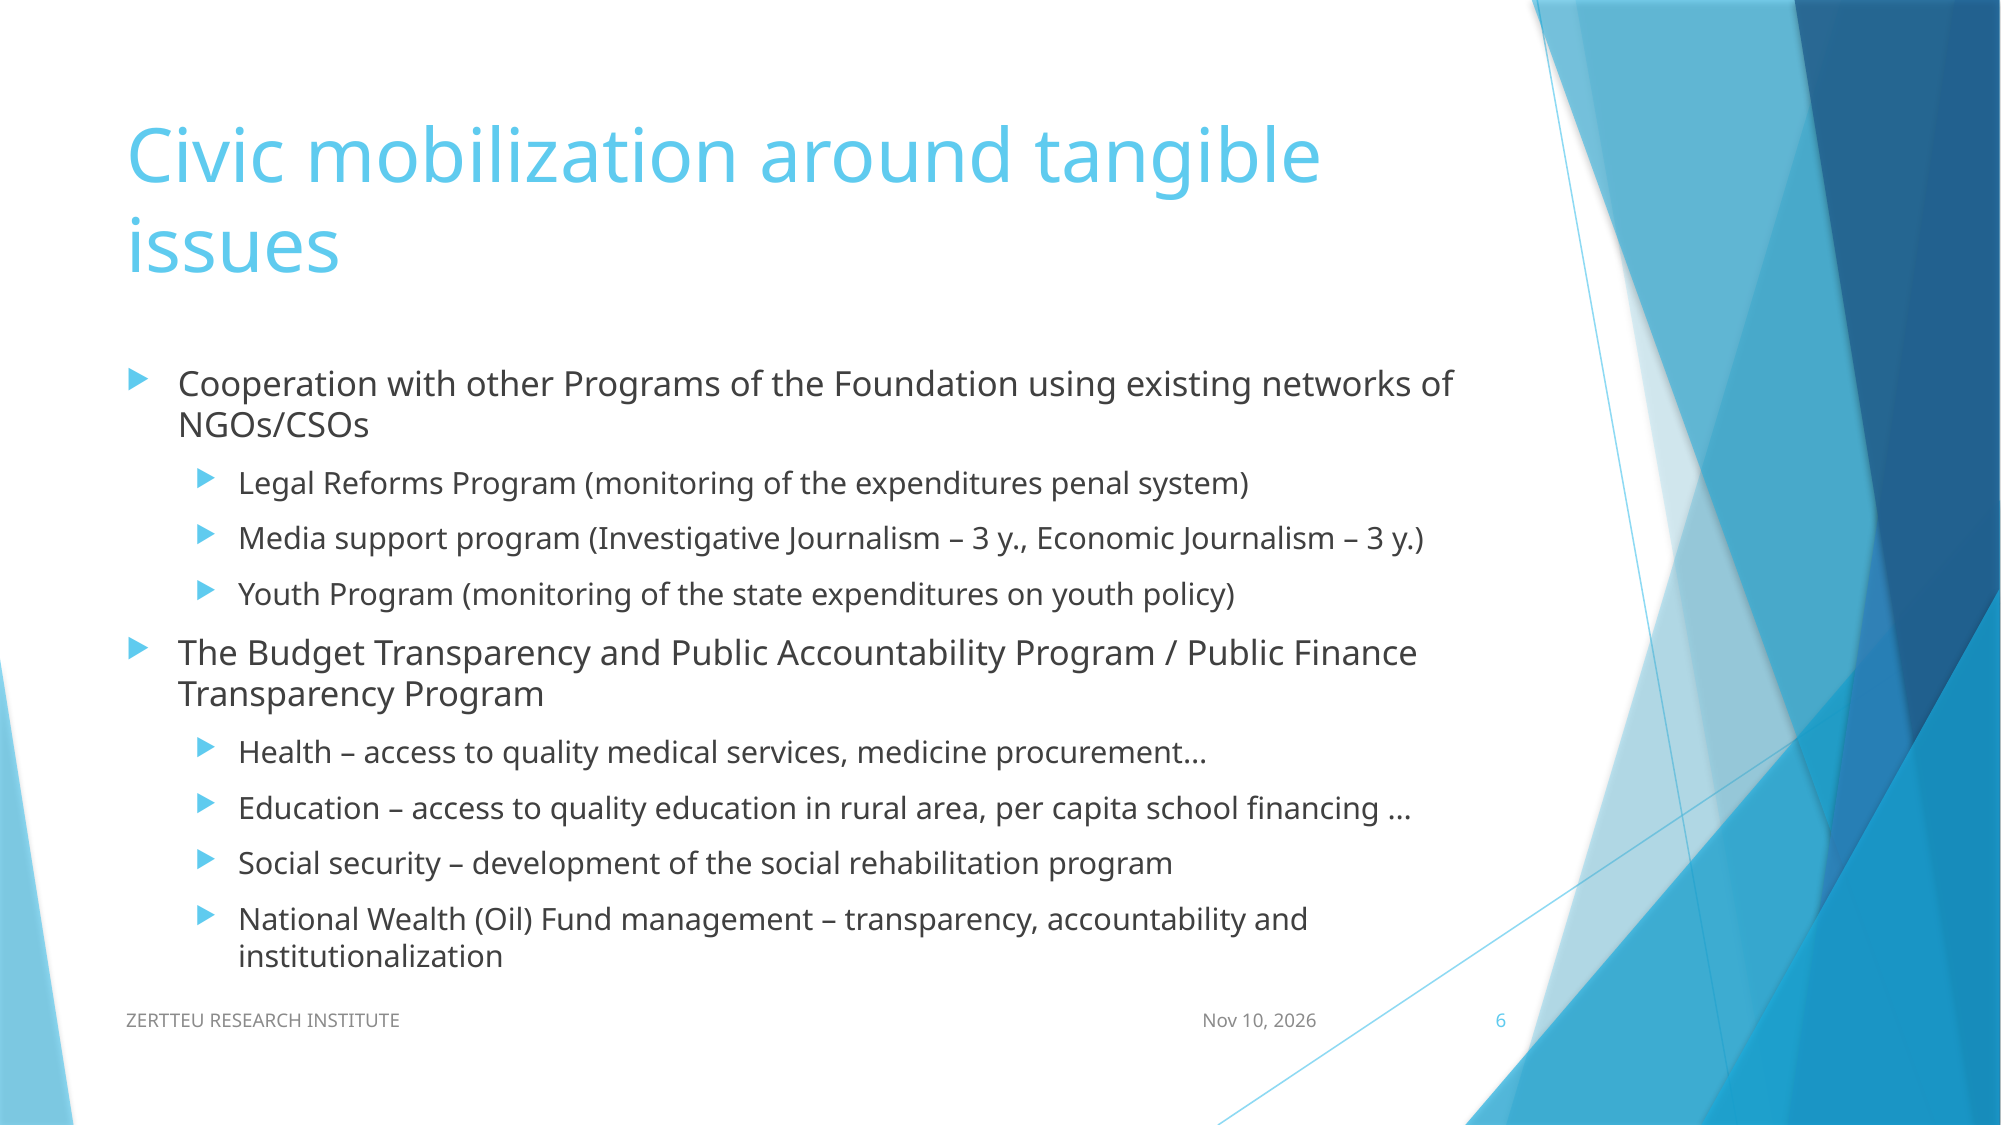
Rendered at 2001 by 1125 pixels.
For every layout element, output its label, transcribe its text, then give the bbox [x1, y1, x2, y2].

slide_number 8-Dec-14 [1181, 991, 1332, 1051]
slide_number 6 [1409, 991, 1522, 1051]
footer ZERTTEU RESEARCH INSTITUTE [111, 991, 1145, 1051]
title Civic mobilization around tangible issues [111, 99, 1522, 317]
list Cooperation with other Programs of the Foundation using existing networks of NGOs/CSOs Legal Reforms Program (monitoring of the expenditures penal system) Media support program (Investigative Journalism – 3 y., Economic Journalism – 3 y.) Youth Program (monitoring of the state expenditures on youth policy) The Budget Transparency and Public Accountability Program / Public Finance Transparency Program Health – access to quality medical services, medicine procurement… Education – access to quality education in rural area, per capita school financing … Social security – development of the social rehabilitation program National Wealth (Oil) Fund management – transparency, accountability and institutionalization [111, 354, 1522, 992]
